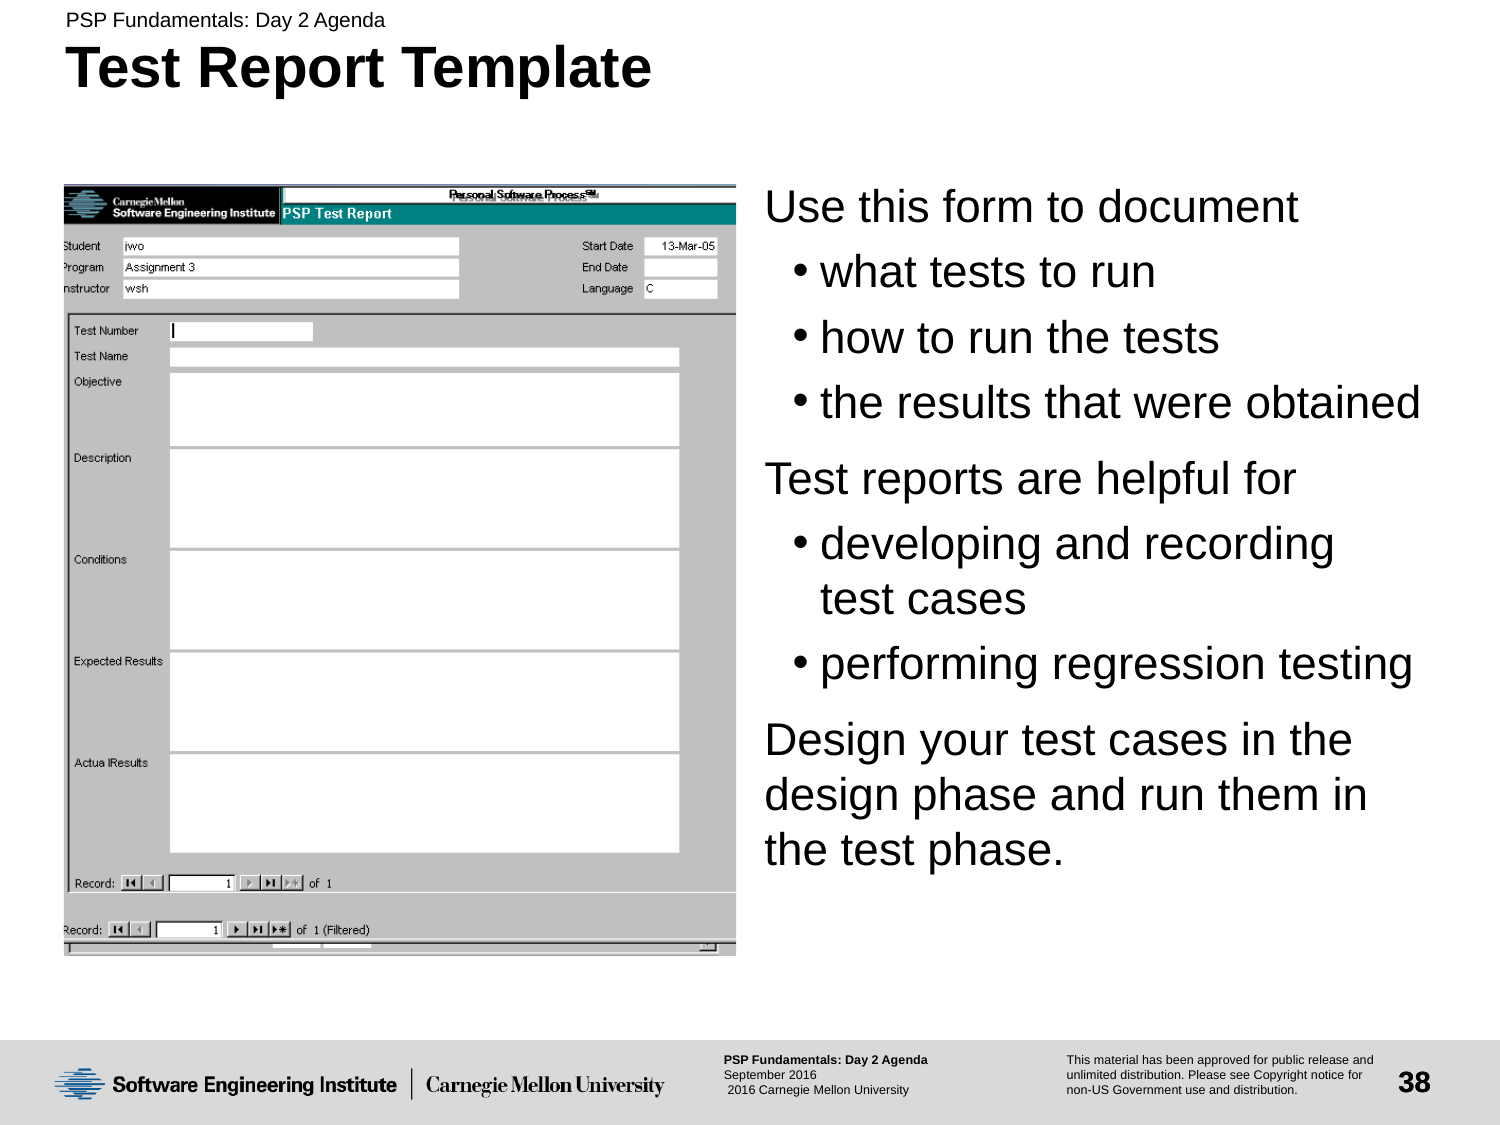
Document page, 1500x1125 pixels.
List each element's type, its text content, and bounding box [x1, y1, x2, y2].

picture [46, 1061, 673, 1104]
list Use this form to document what tests to run how to run the tests the results that were obtained Test reports are helpful for developing and recording test cases performing regression testing Design your test cases in the design phase and run them in the test phase. [764, 176, 1432, 998]
picture [63, 184, 737, 956]
title Test Report Template [65, 37, 1430, 148]
